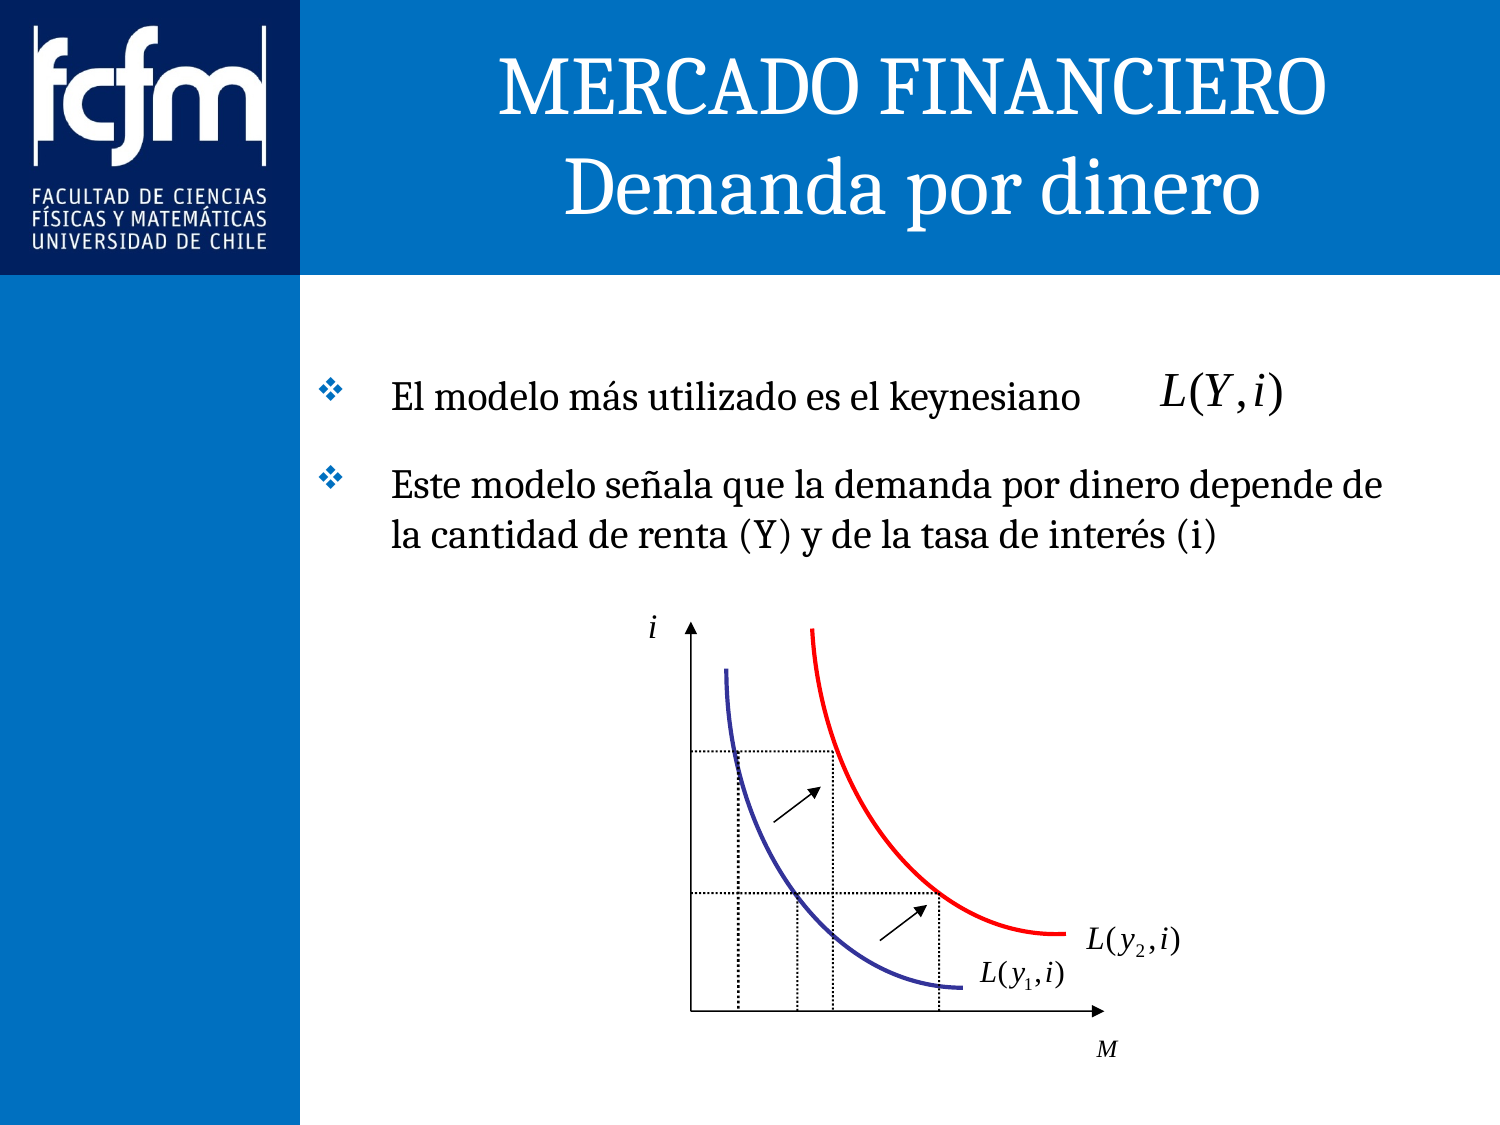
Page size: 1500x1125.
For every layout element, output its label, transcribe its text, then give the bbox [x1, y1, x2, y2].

text_box El modelo más utilizado es el keynesiano Este modelo señala que la demanda por dinero depende de la cantidad de renta (Y) y de la tasa de interés (i) [301, 361, 1404, 564]
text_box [1080, 916, 1188, 964]
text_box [974, 951, 1070, 996]
text_box MERCADO FINANCIERO Demanda por dinero [399, 37, 1425, 225]
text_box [1151, 361, 1294, 427]
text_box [1092, 1034, 1126, 1063]
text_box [690, 621, 1105, 1012]
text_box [643, 609, 664, 648]
picture [29, 18, 272, 254]
